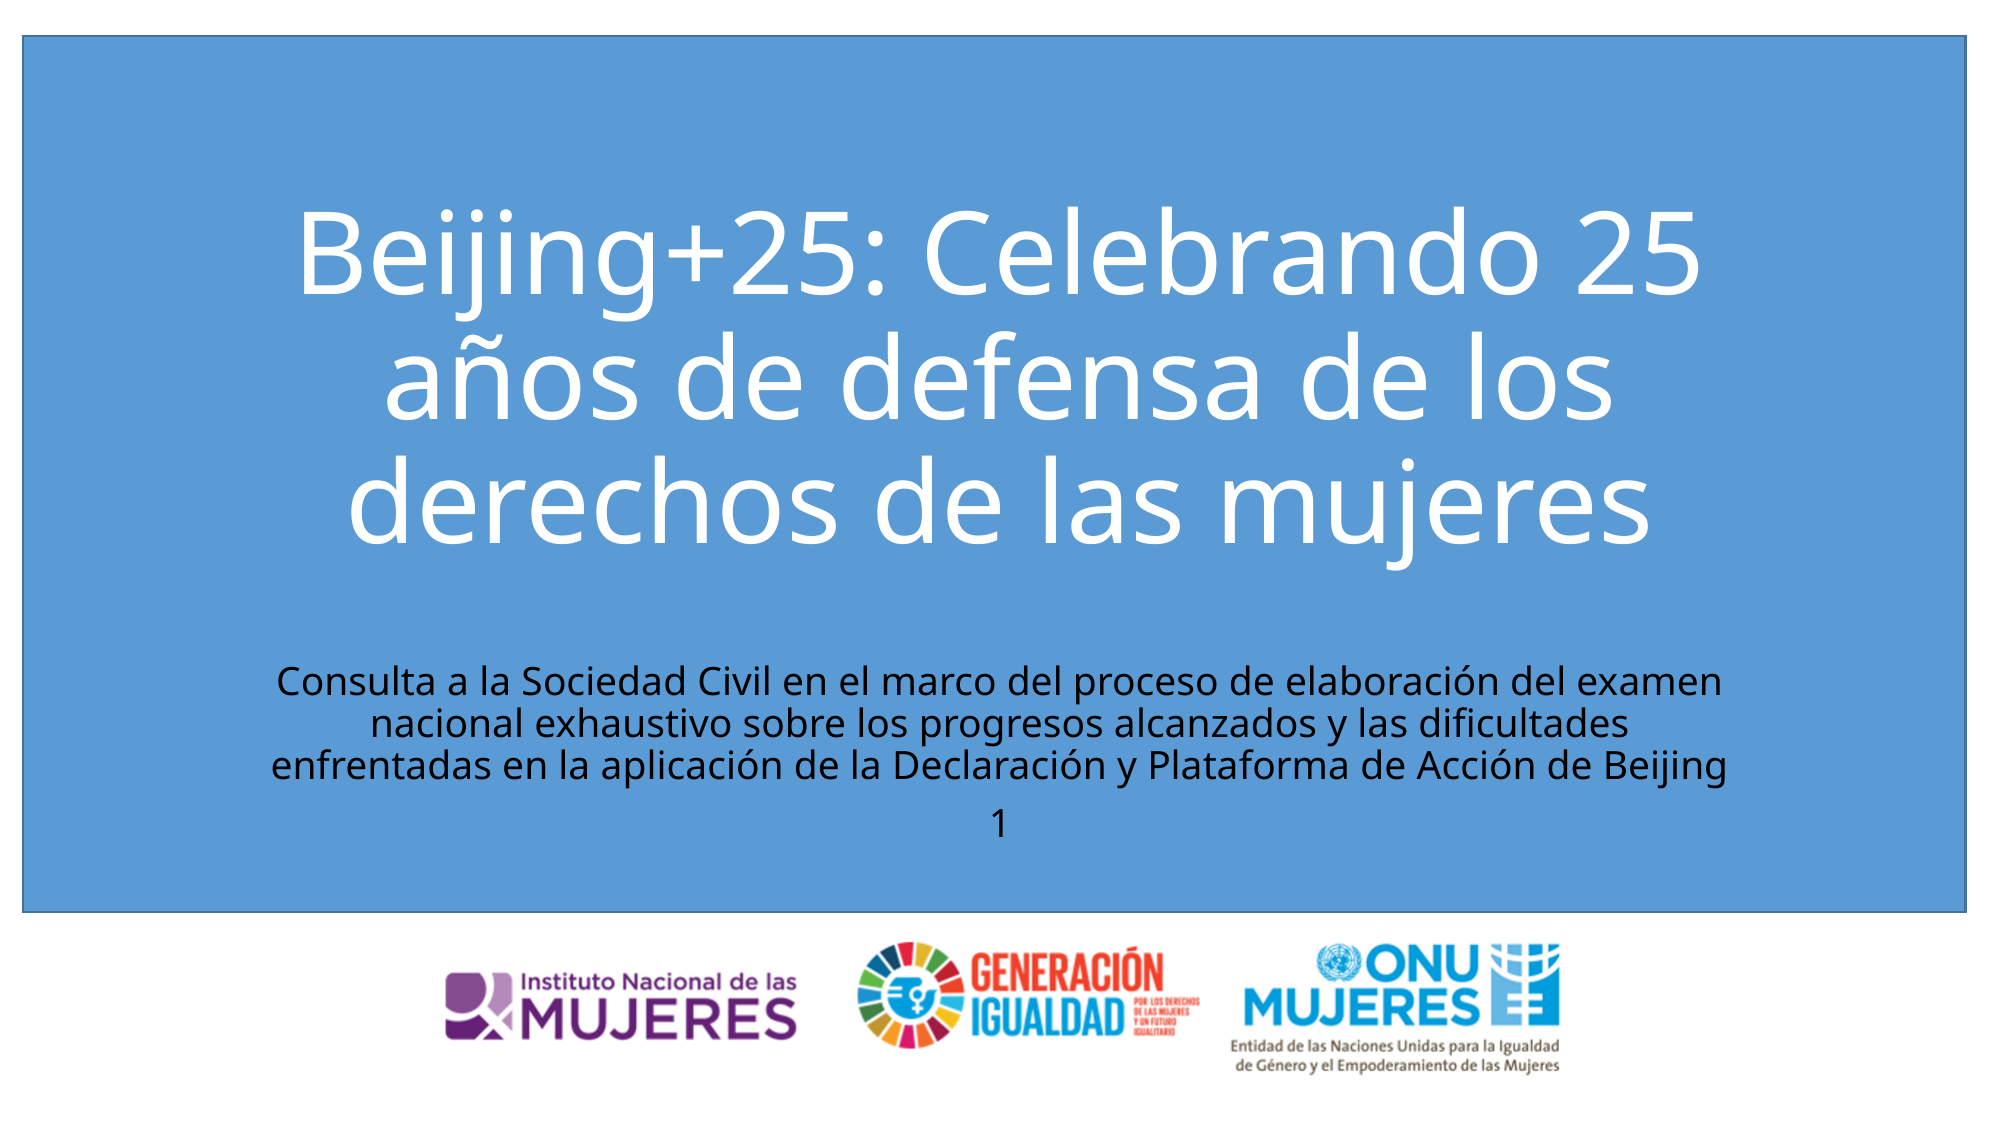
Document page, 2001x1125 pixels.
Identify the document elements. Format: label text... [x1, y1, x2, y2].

picture [432, 927, 1568, 1089]
text_box [22, 35, 1967, 913]
subtitle Consulta a la Sociedad Civil en el marco del proceso de elaboración del examen nacional exhaustivo sobre los progresos alcanzados y las dificultades enfrentadas en la aplicación de la Declaración y Plataforma de Acción de Beijing 1 [249, 590, 1750, 863]
title Beijing+25: Celebrando 25 años de defensa de los derechos de las mujeres [249, 184, 1750, 576]
